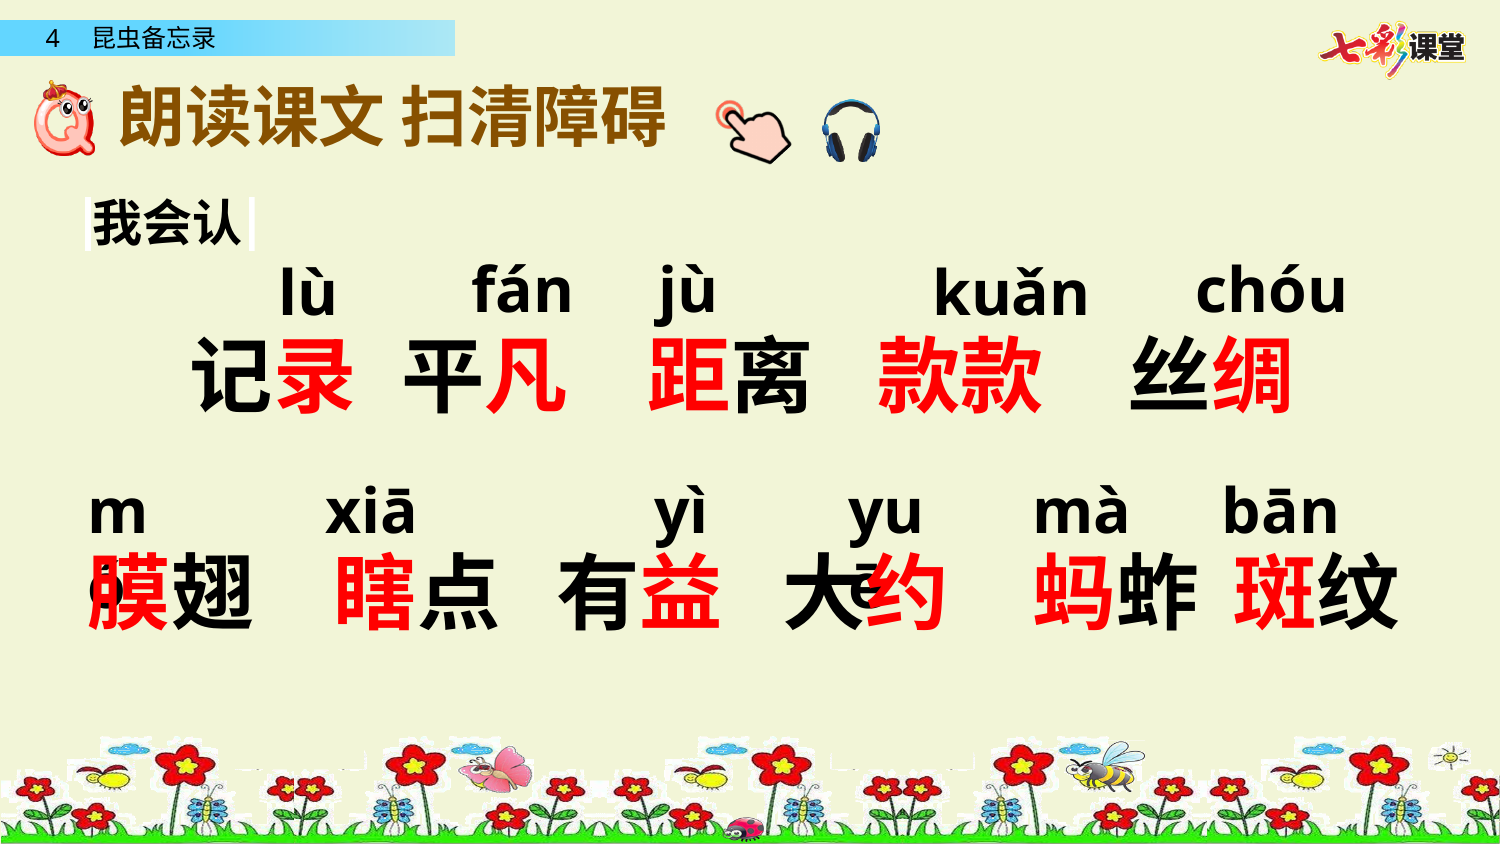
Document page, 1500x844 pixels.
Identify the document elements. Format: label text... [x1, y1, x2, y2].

text_box 蚂蚱 [1021, 534, 1223, 646]
text_box mà [1021, 465, 1189, 534]
text_box 朗读课文 扫清障碍 [107, 69, 769, 161]
picture [34, 79, 95, 156]
text_box yuē [836, 465, 972, 534]
text_box 斑纹 [1223, 534, 1424, 646]
text_box 记录 [178, 318, 378, 430]
picture [705, 82, 797, 176]
text_box [83, 195, 93, 253]
text_box fán [460, 244, 601, 331]
text_box kuǎn [921, 247, 1115, 334]
text_box 瞎点 [322, 534, 524, 646]
text_box 平凡 [389, 318, 593, 430]
text_box chóu [1184, 244, 1361, 331]
text_box 款款 [865, 318, 1069, 430]
text_box 大约 [770, 534, 972, 646]
text_box jù [647, 244, 789, 331]
text_box mó [76, 465, 192, 534]
text_box xiā [314, 465, 444, 552]
text_box 膜翅 [76, 534, 278, 646]
text_box 我会认 [81, 185, 266, 257]
text_box lù [267, 247, 409, 334]
picture [822, 98, 881, 162]
text_box [247, 195, 257, 253]
text_box 丝绸 [1116, 318, 1346, 430]
picture [0, 714, 1500, 844]
text_box 距离 [636, 318, 847, 430]
text_box bān [1210, 465, 1378, 534]
text_box 有益 [545, 534, 747, 646]
text_box yì [642, 465, 750, 552]
picture [1316, 20, 1468, 80]
